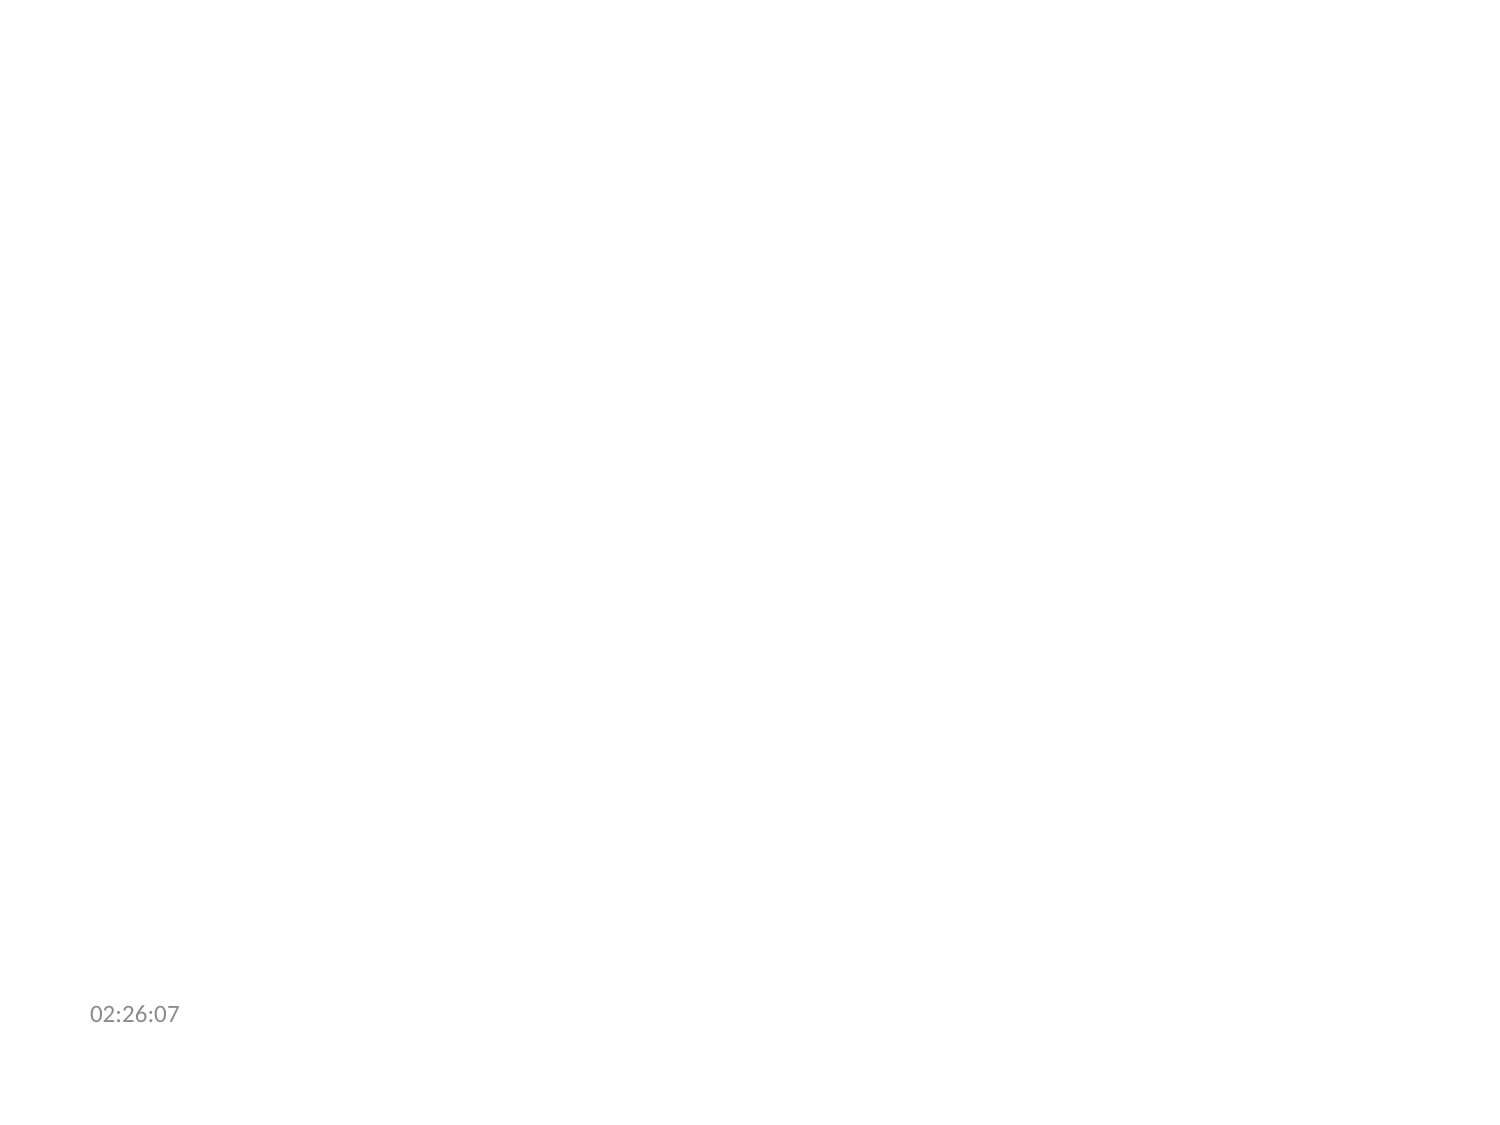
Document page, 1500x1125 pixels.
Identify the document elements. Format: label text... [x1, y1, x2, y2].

text_box 15:35:09 [75, 982, 425, 1043]
